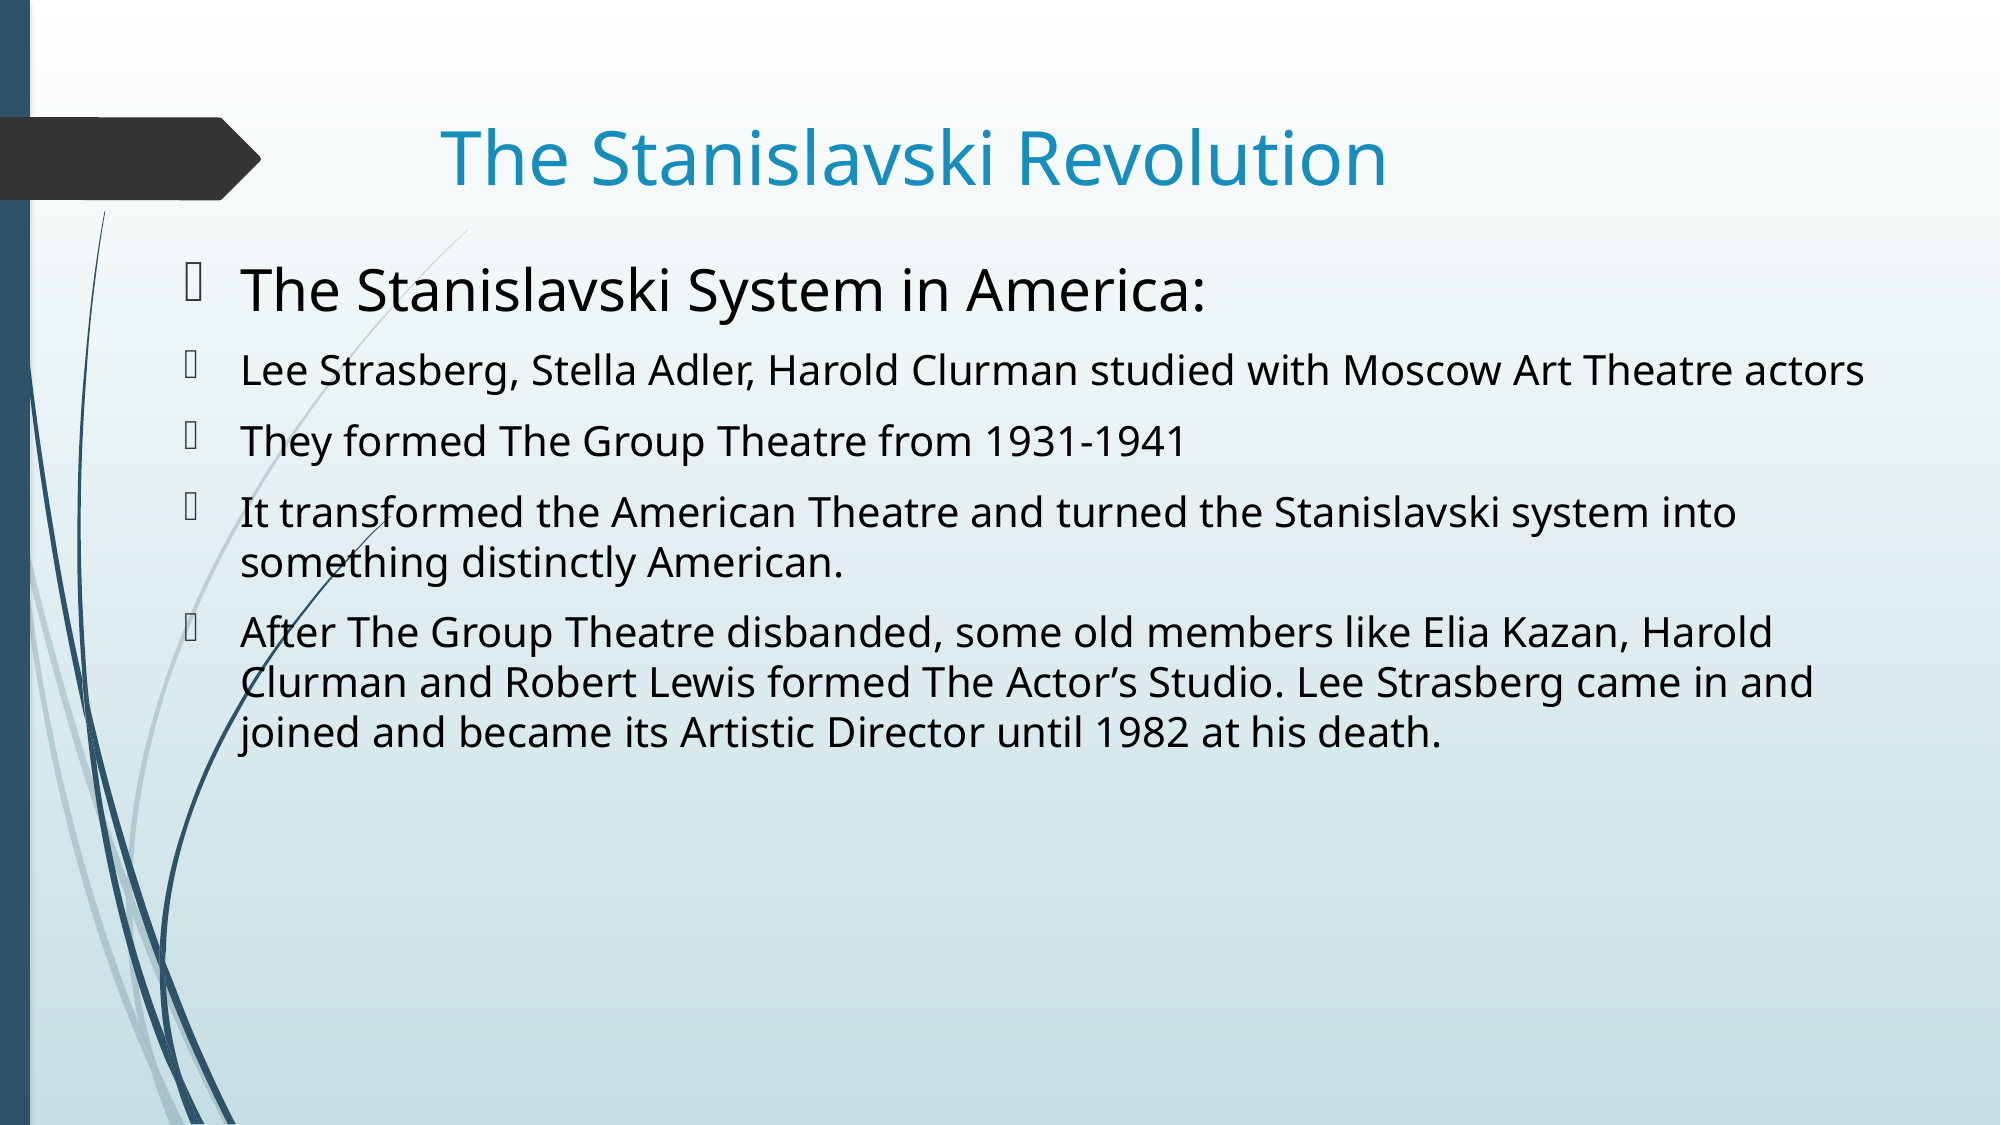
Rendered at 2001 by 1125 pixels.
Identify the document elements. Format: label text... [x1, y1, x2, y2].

list The Stanislavski System in America: Lee Strasberg, Stella Adler, Harold Clurman studied with Moscow Art Theatre actors They formed The Group Theatre from 1931-1941 It transformed the American Theatre and turned the Stanislavski system into something distinctly American. After The Group Theatre disbanded, some old members like Elia Kazan, Harold Clurman and Robert Lewis formed The Actor’s Studio. Lee Strasberg came in and joined and became its Artistic Director until 1982 at his death. [168, 245, 1888, 970]
title The Stanislavski Revolution [425, 102, 1888, 245]
